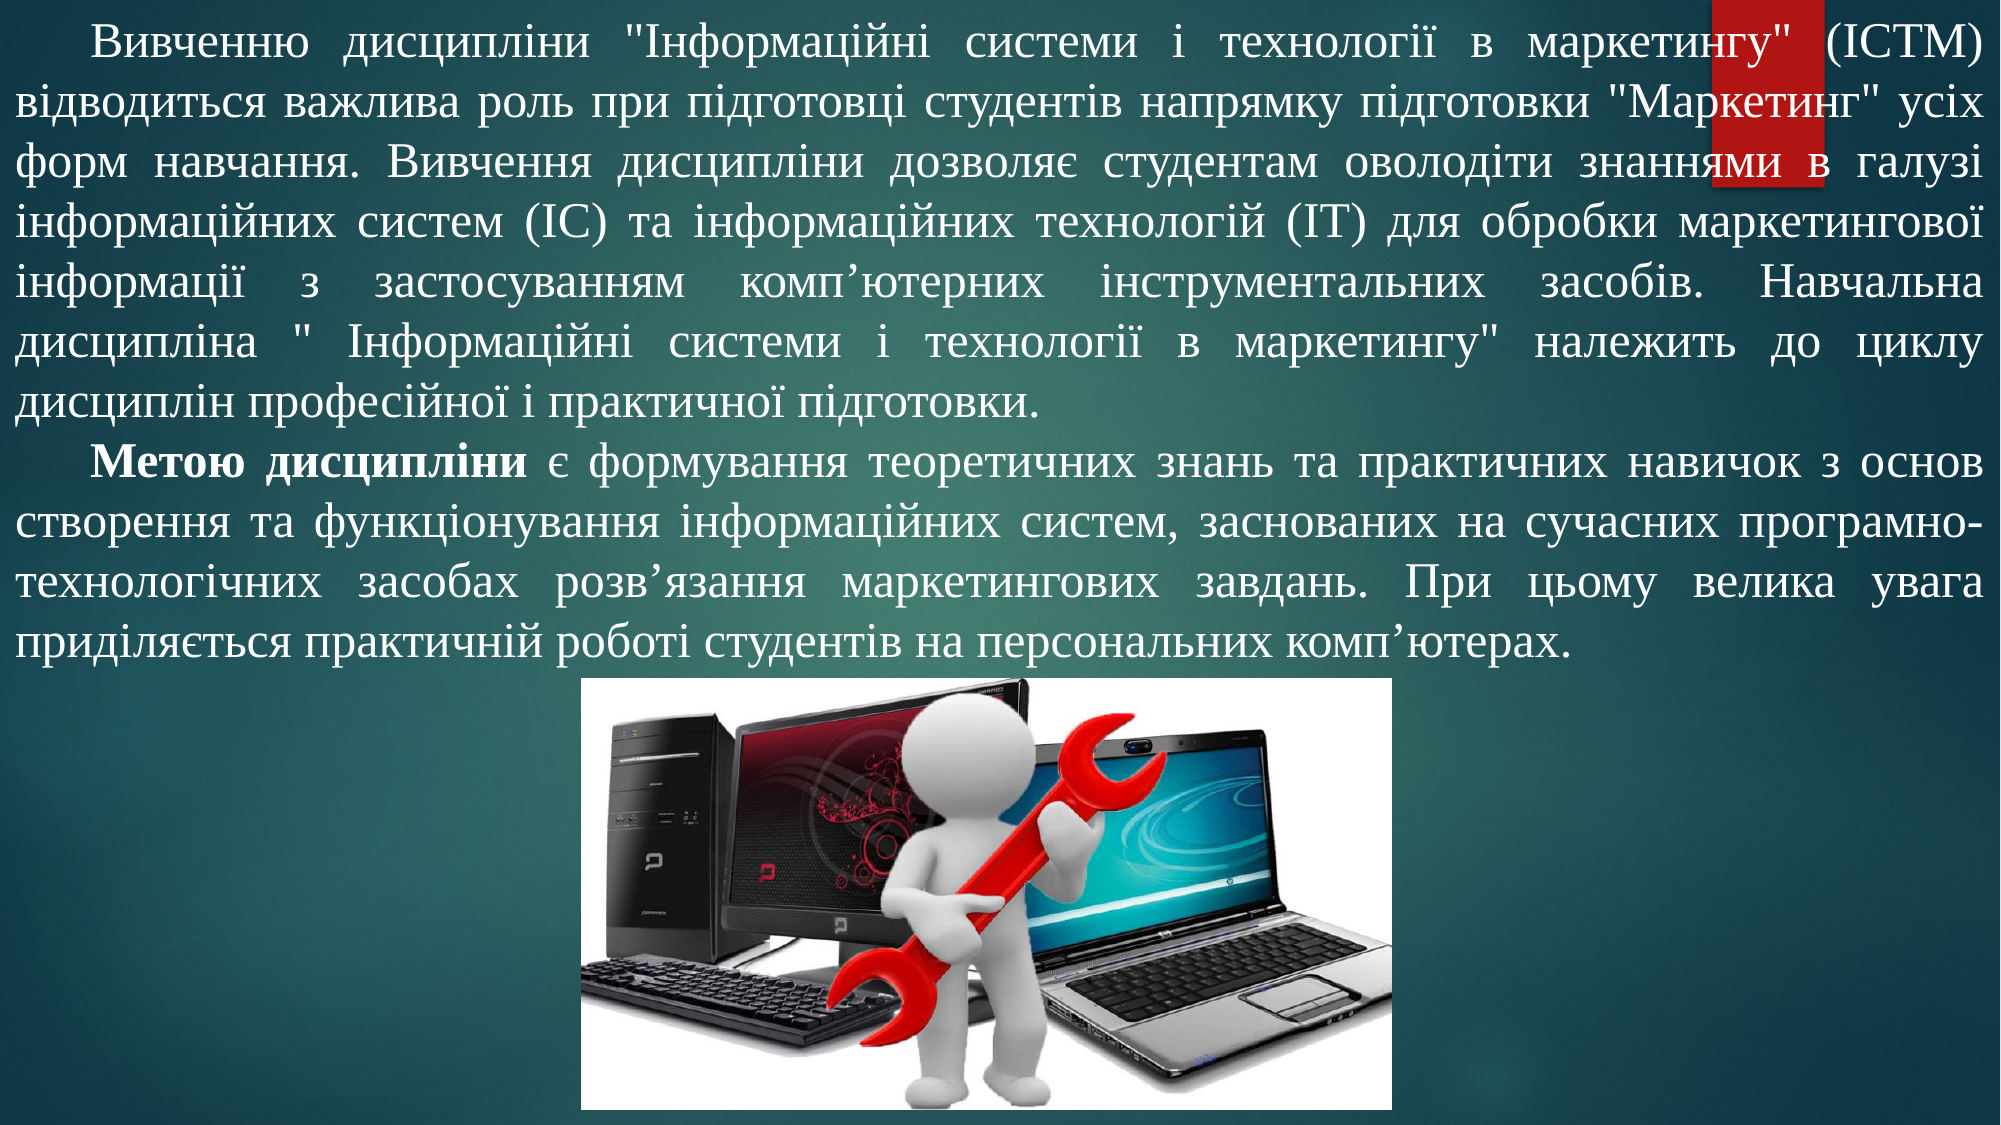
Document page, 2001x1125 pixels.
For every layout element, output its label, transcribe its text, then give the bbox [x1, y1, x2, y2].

picture [580, 678, 1392, 1110]
list Вивченню дисципліни "Інформаційні системи і технології в маркетингу" (ІСТМ) відводиться важлива роль при підготовці студентів напрямку підготовки "Маркетинг" усіх форм навчання. Вивчення дисципліни дозволяє студентам оволодіти знаннями в галузі інформаційних систем (ІС) та інформаційних технологій (ІТ) для обробки маркетингової інформації з застосуванням комп’ютерних інструментальних засобів. Навчальна дисципліна " Інформаційні системи і технології в маркетингу" належить до циклу дисциплін професійної і практичної підготовки. Метою дисципліни є формування теоретичних знань та практичних навичок з основ створення та функціонування інформаційних систем, заснованих на сучасних програмно-технологічних засобах розв’язання маркетингових завдань. При цьому велика увага приділяється практичній роботі студентів на персональних комп’ютерах. [0, 0, 2000, 1125]
